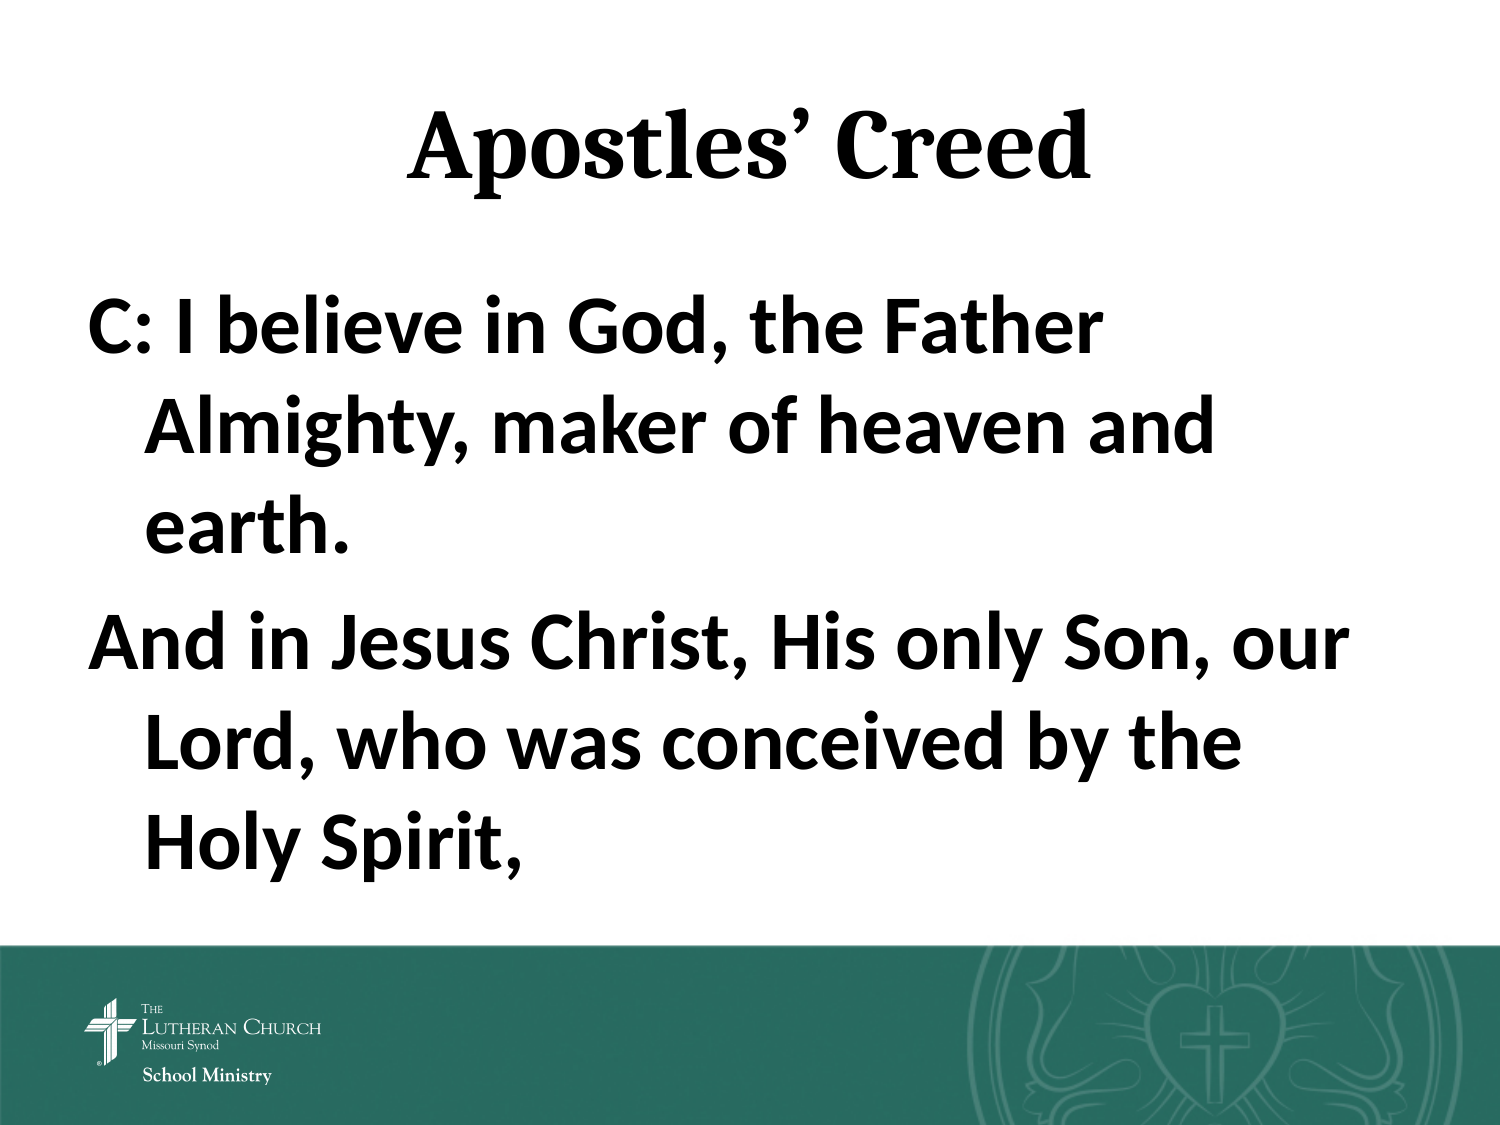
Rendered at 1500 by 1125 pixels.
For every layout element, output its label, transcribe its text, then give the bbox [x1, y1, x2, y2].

title Apostles’ Creed [73, 45, 1428, 233]
picture [0, 0, 1500, 1125]
list C: I believe in God, the Father Almighty, maker of heaven and earth. And in Jesus Christ, His only Son, our Lord, who was conceived by the Holy Spirit, [73, 262, 1428, 975]
